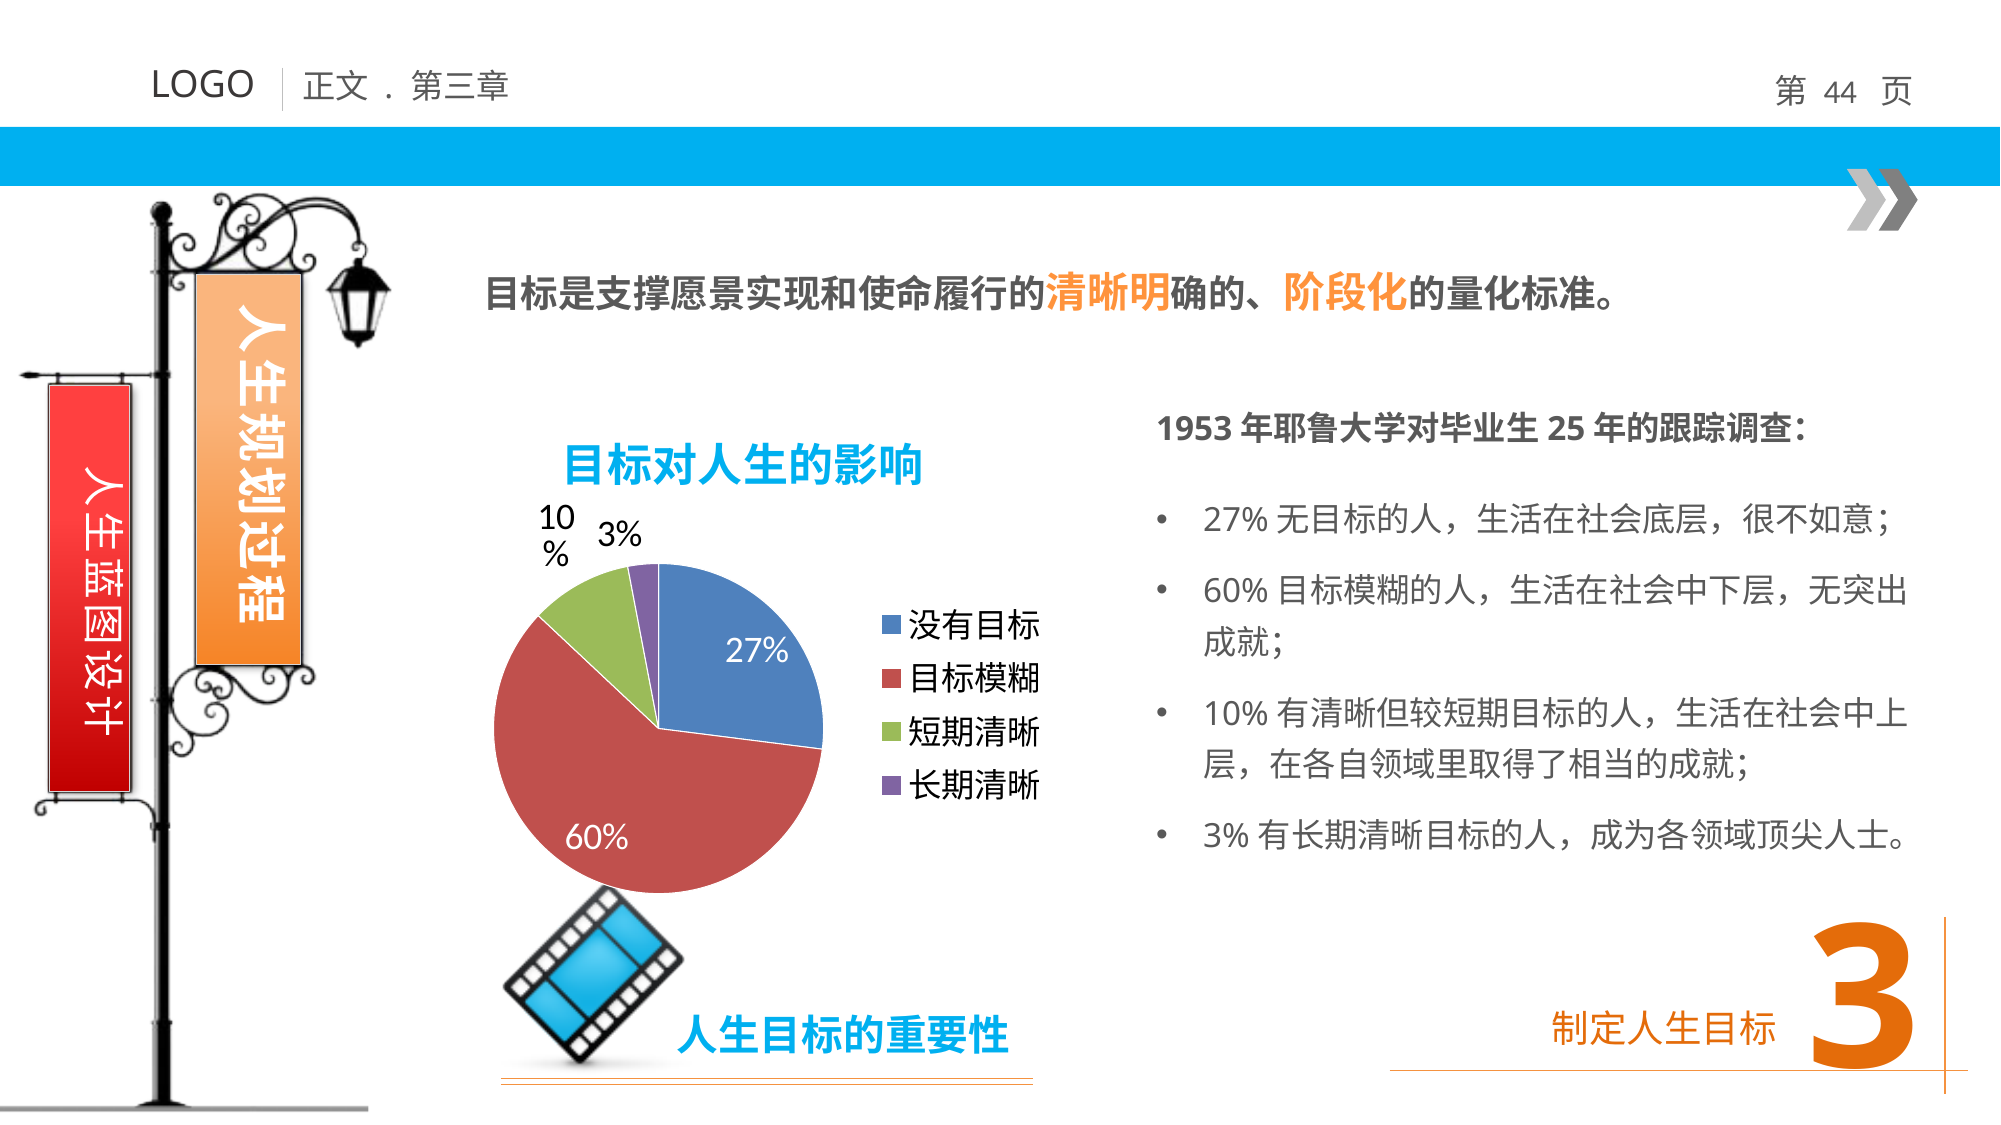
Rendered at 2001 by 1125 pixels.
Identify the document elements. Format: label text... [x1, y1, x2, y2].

text_box 27%无目标的人，生活在社会底层，很不如意； 60%目标模糊的人，生活在社会中下层，无突出成就； 10%有清晰但较短期目标的人，生活在社会中上层，在各自领域里取得了相当的成就； 3%有长期清晰目标的人，成为各领域顶尖人士。 [1141, 479, 1945, 862]
picture [0, 187, 413, 1125]
text_box 人生蓝图设计 [56, 404, 138, 799]
text_box 1953年耶鲁大学对毕业生25年的跟踪调查： [1141, 388, 1945, 455]
text_box 目标是支撑愿景实现和使命履行的清晰明确的、阶段化的量化标准。 [468, 243, 1945, 324]
chart [394, 396, 1092, 904]
picture [457, 904, 725, 1125]
text_box 人生目标的重要性 [725, 976, 1033, 1067]
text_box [1389, 860, 1969, 1118]
